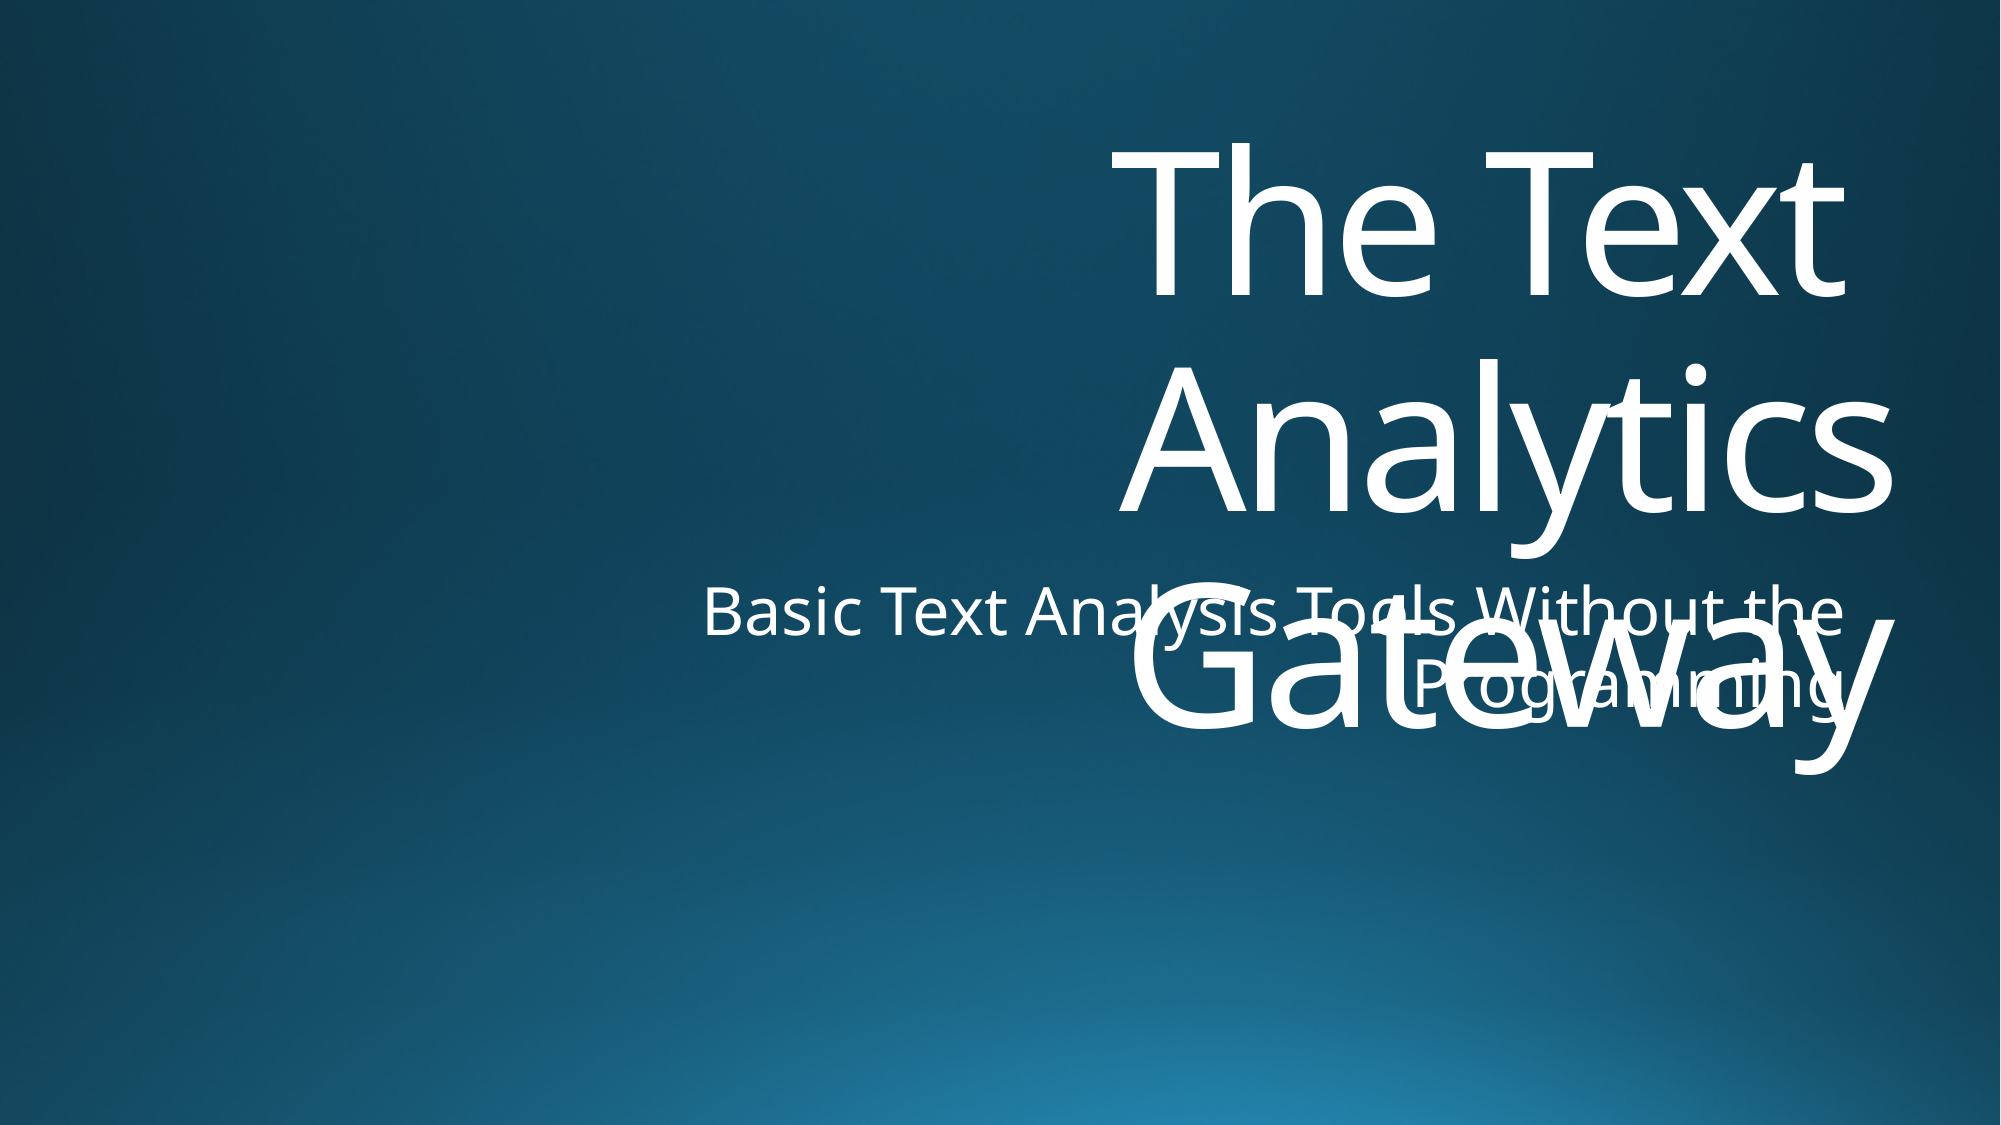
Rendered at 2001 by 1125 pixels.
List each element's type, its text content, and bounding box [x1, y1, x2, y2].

picture [0, 0, 2001, 1125]
title The Text Analytics Gateway [410, 115, 1911, 385]
subtitle Basic Text Analysis Tools Without the Programming [362, 606, 1863, 730]
